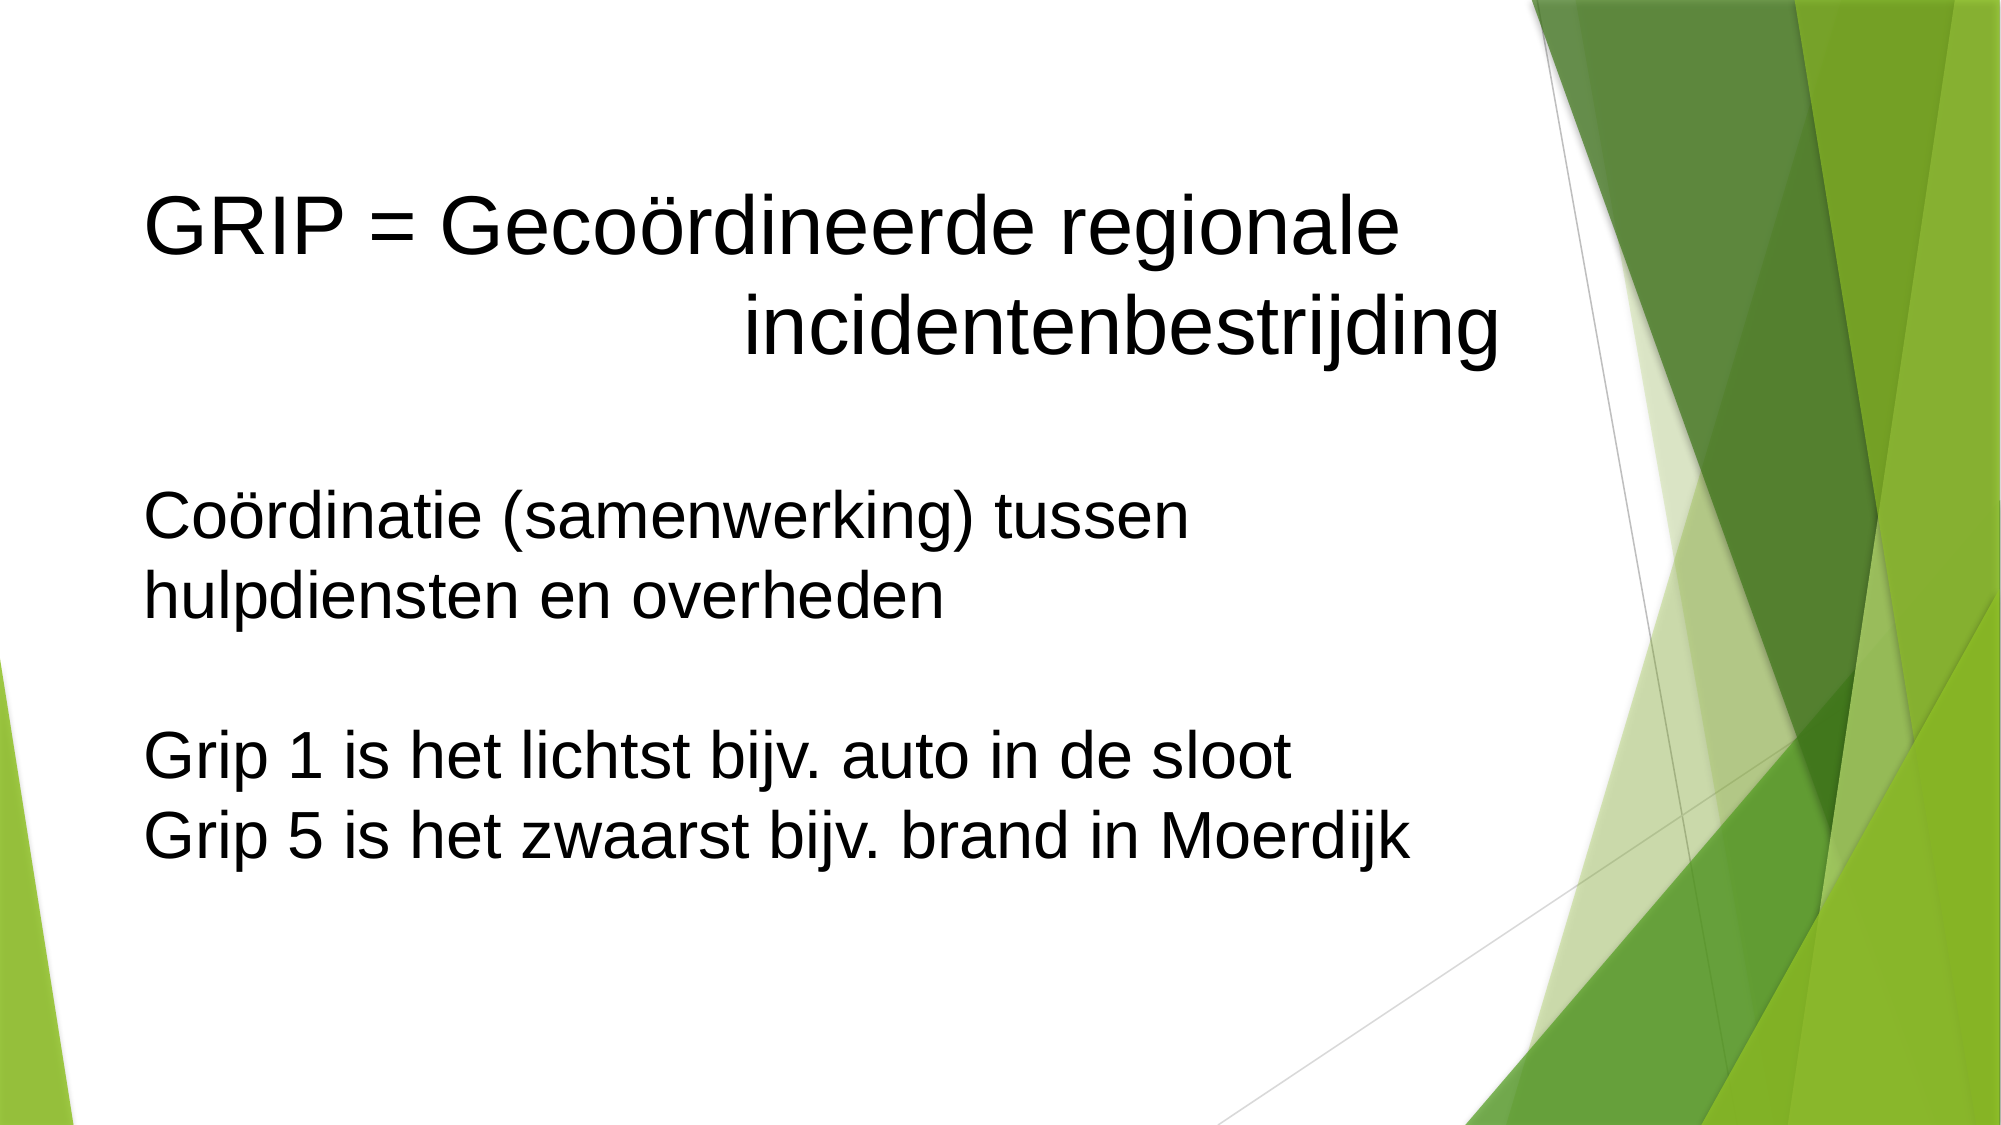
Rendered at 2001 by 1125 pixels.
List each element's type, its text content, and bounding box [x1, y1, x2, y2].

text_box GRIP = Gecoördineerde regionale incidentenbestrijding Coördinatie (samenwerking) tussen hulpdiensten en overheden Grip 1 is het lichtst bijv. auto in de sloot Grip 5 is het zwaarst bijv. brand in Moerdijk [128, 64, 1522, 959]
